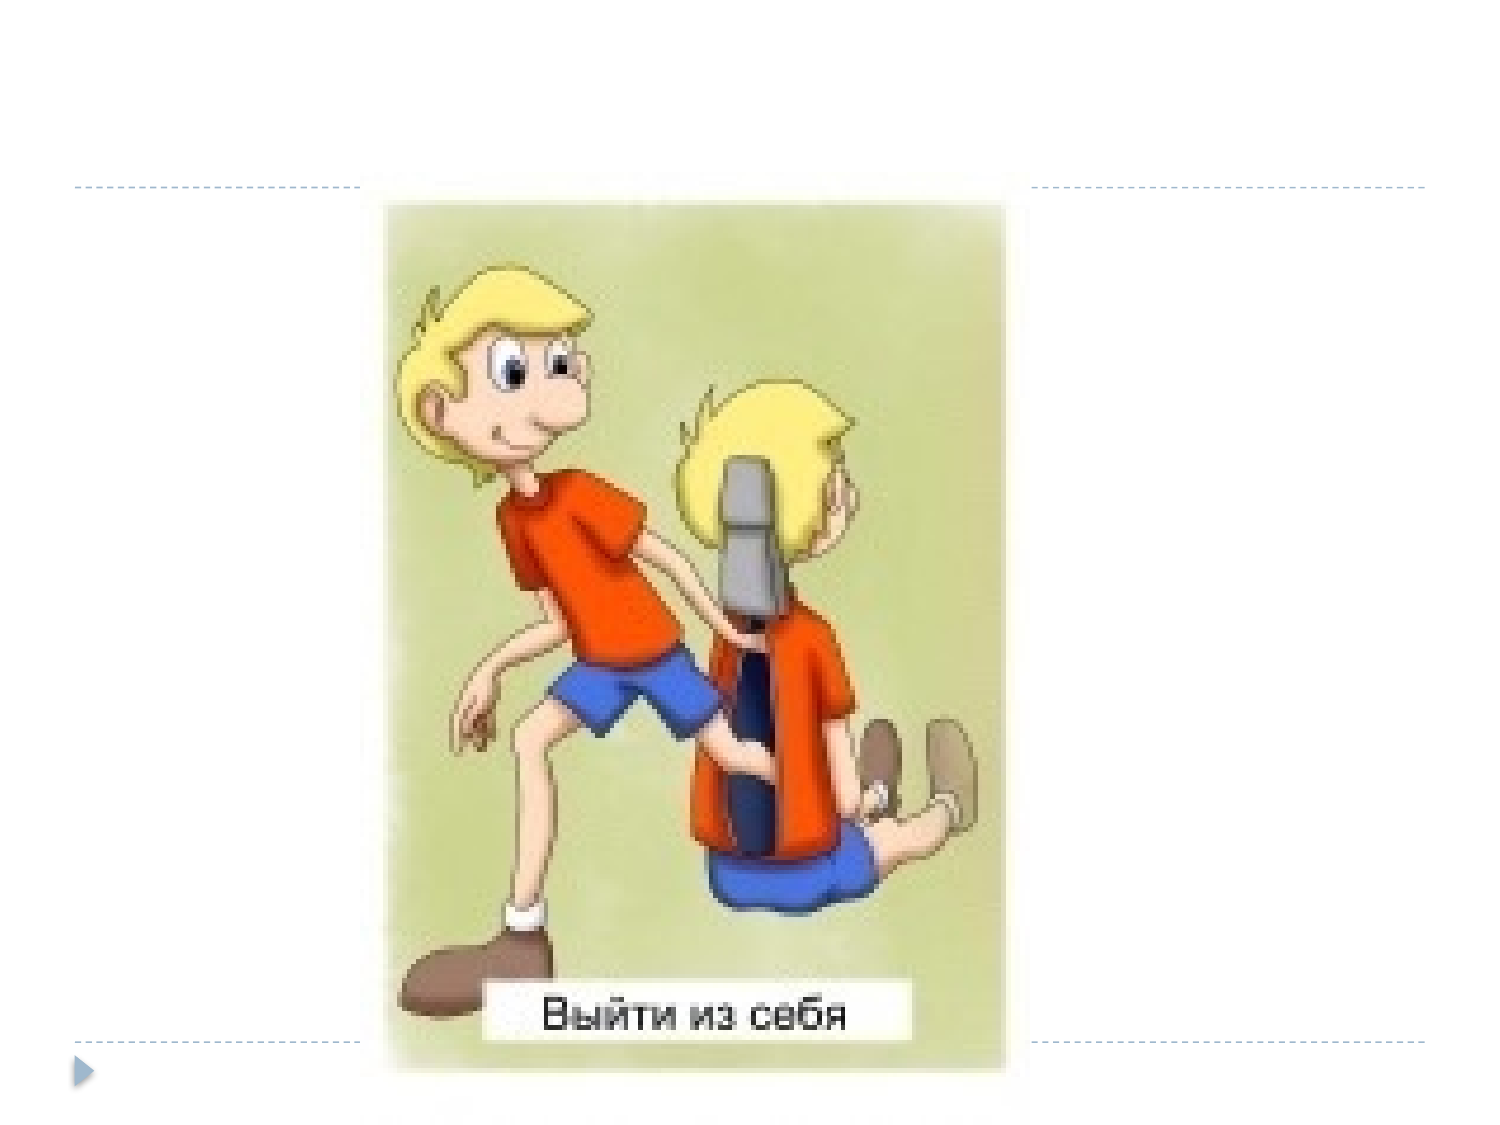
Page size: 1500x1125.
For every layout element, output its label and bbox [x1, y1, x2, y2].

picture [359, 172, 1030, 1125]
